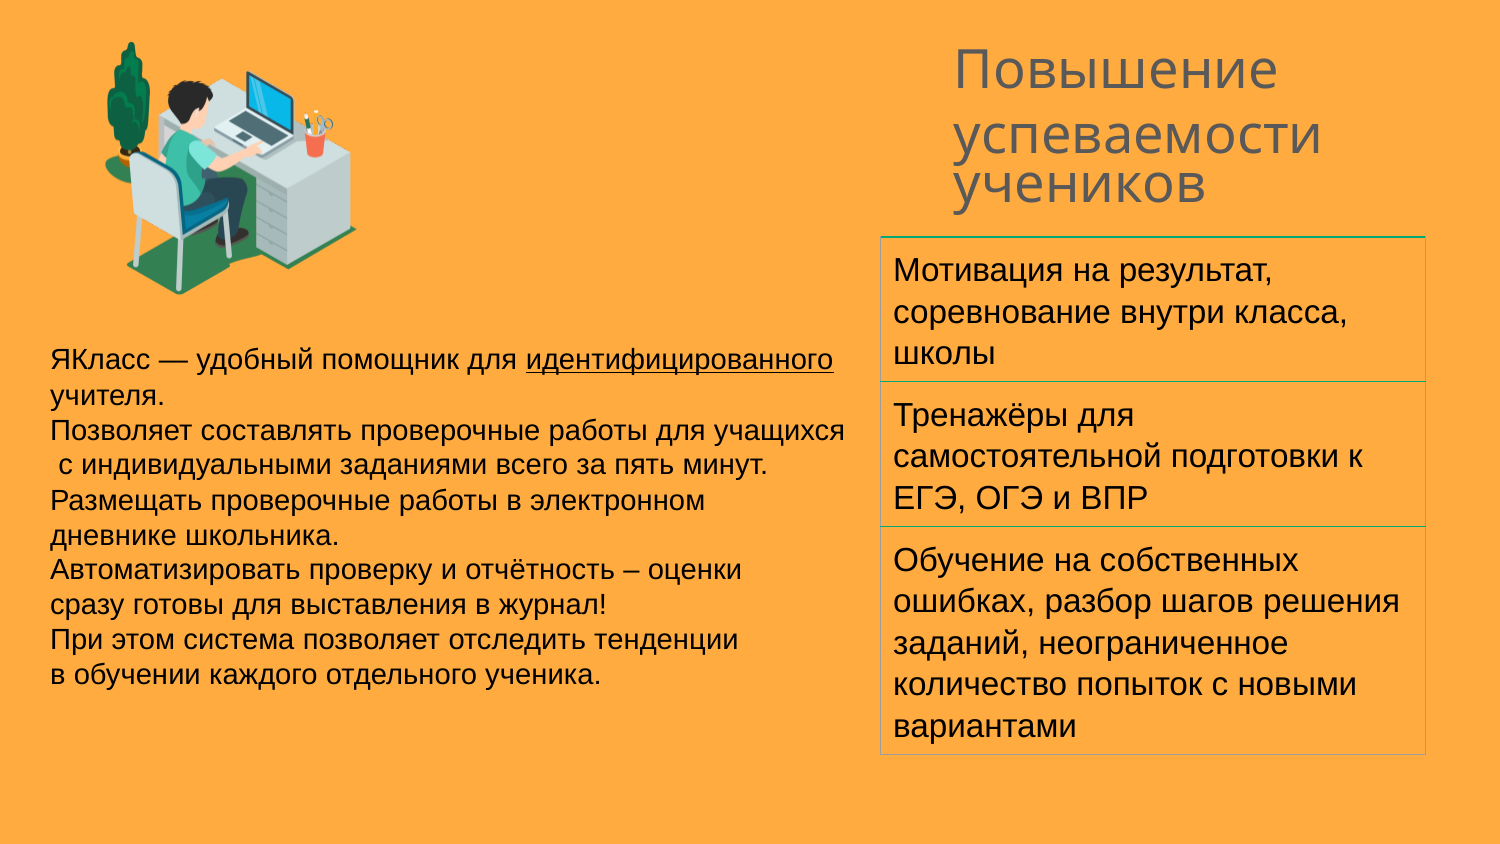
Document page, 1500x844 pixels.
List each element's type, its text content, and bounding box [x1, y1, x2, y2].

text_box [941, 37, 1413, 210]
picture [93, 42, 370, 296]
table_header Мотивация на результат, соревнование внутри класса, школы [881, 238, 1425, 381]
table_cell Обучение на собственных ошибках, разбор шагов решения заданий, неограниченное количество попыток с новыми вариантами [881, 527, 1425, 754]
table_cell Тренажёры для самостоятельной подготовки к ЕГЭ, ОГЭ и ВПР [881, 382, 1425, 526]
text_box ЯКласс — удобный помощник для идентифицированного учителя. Позволяет составлять проверочные работы для учащихся с индивидуальными заданиями всего за пять минут. Размещать проверочные работы в электронном дневнике школьника. Автоматизировать проверку и отчётность – оценки сразу готовы для выставления в журнал! При этом система позволяет отследить тенденции в обучении каждого отдельного ученика. [35, 333, 862, 733]
